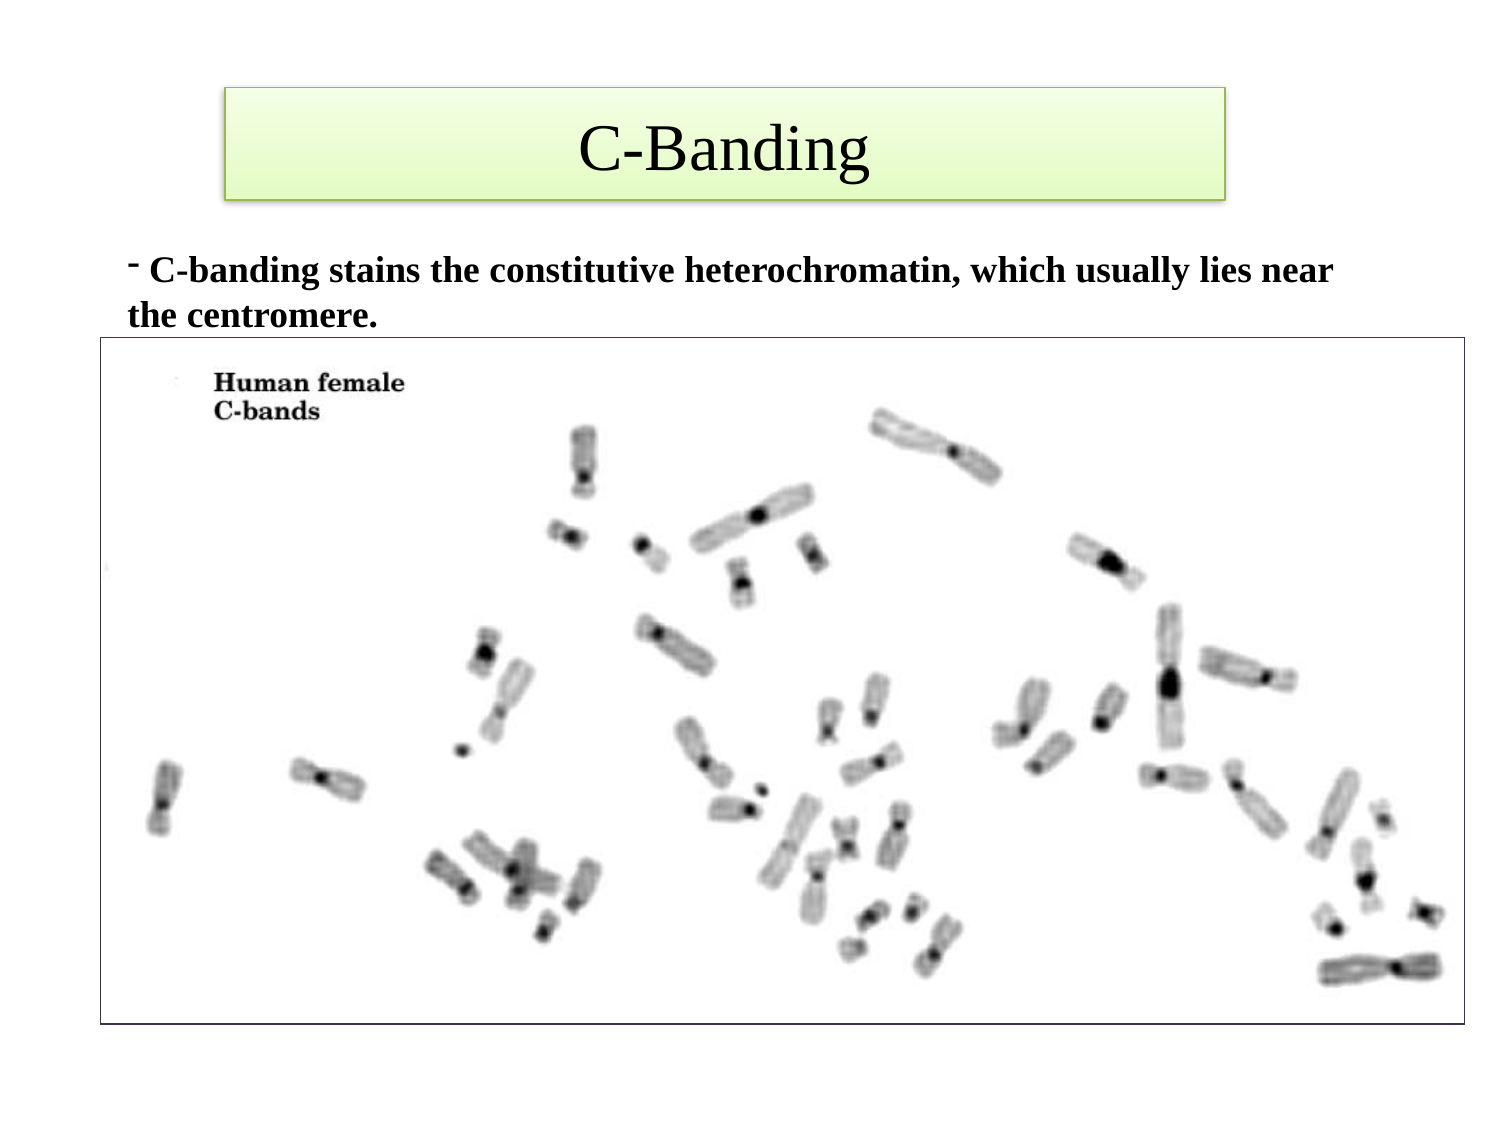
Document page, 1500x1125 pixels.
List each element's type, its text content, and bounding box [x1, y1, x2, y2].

picture [100, 337, 1464, 1024]
text_box C-banding stains the constitutive heterochromatin, which usually lies near the centromere. [112, 237, 1400, 336]
title C-Banding [224, 87, 1226, 201]
